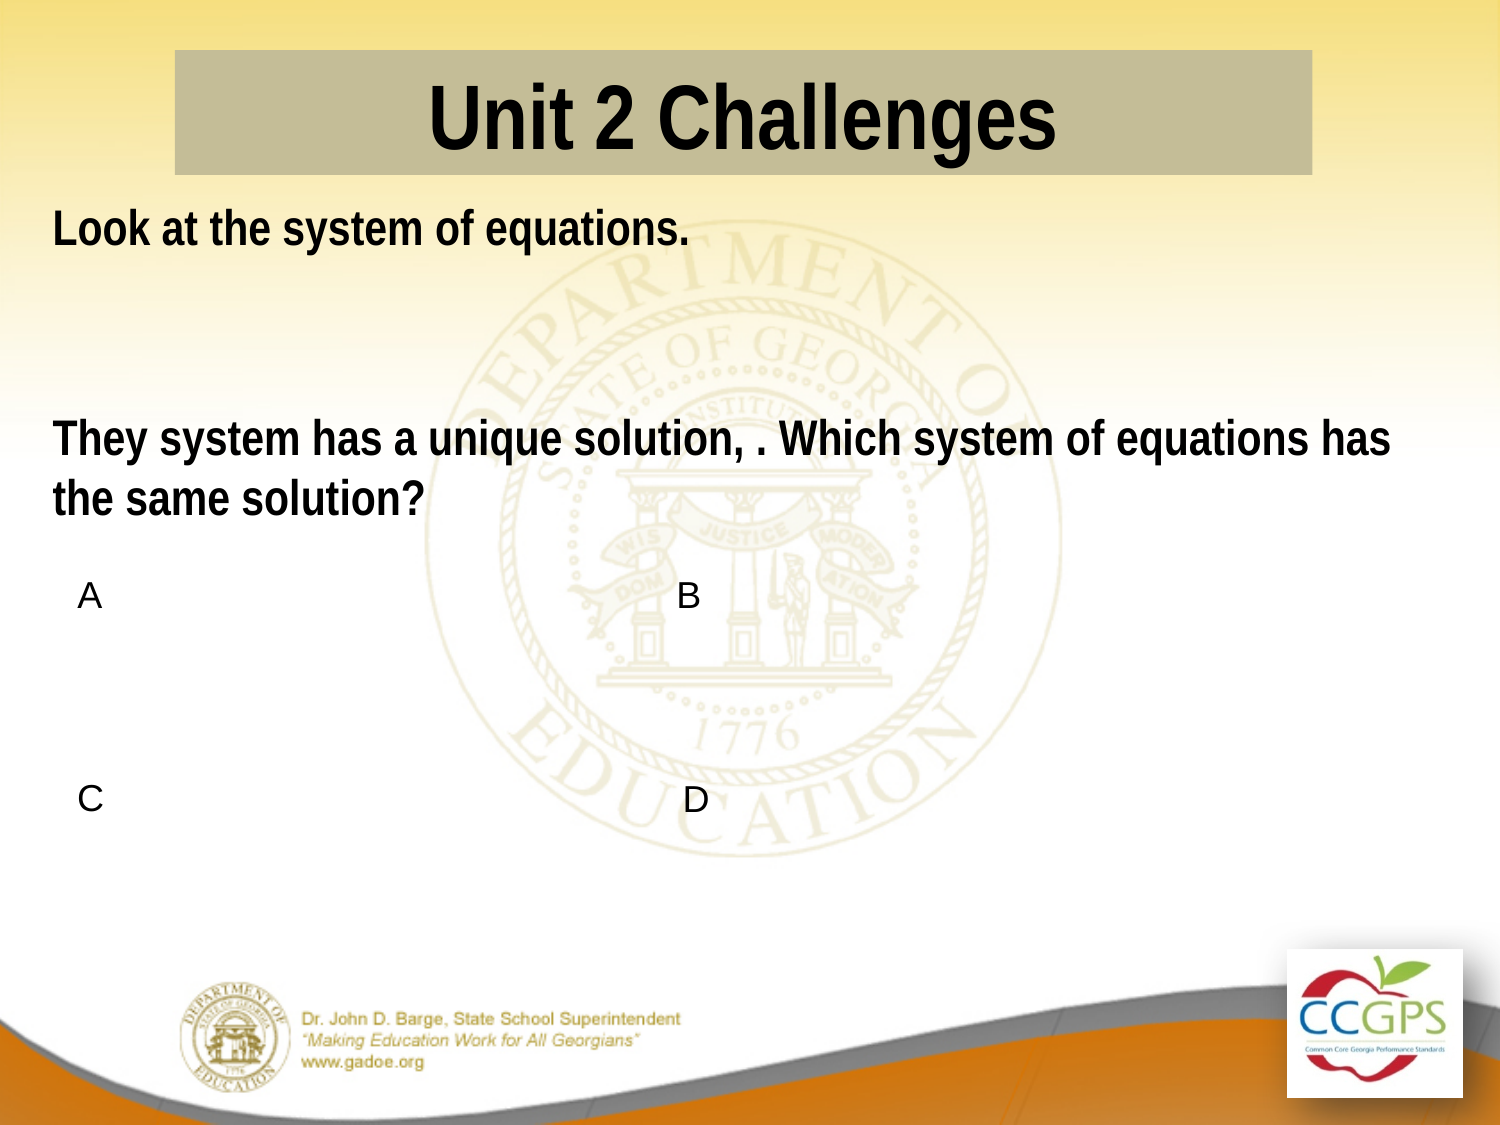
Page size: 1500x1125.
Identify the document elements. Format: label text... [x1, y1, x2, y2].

picture [0, 0, 1500, 1125]
title Unit 2 Challenges [174, 49, 1313, 176]
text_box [62, 535, 1463, 851]
